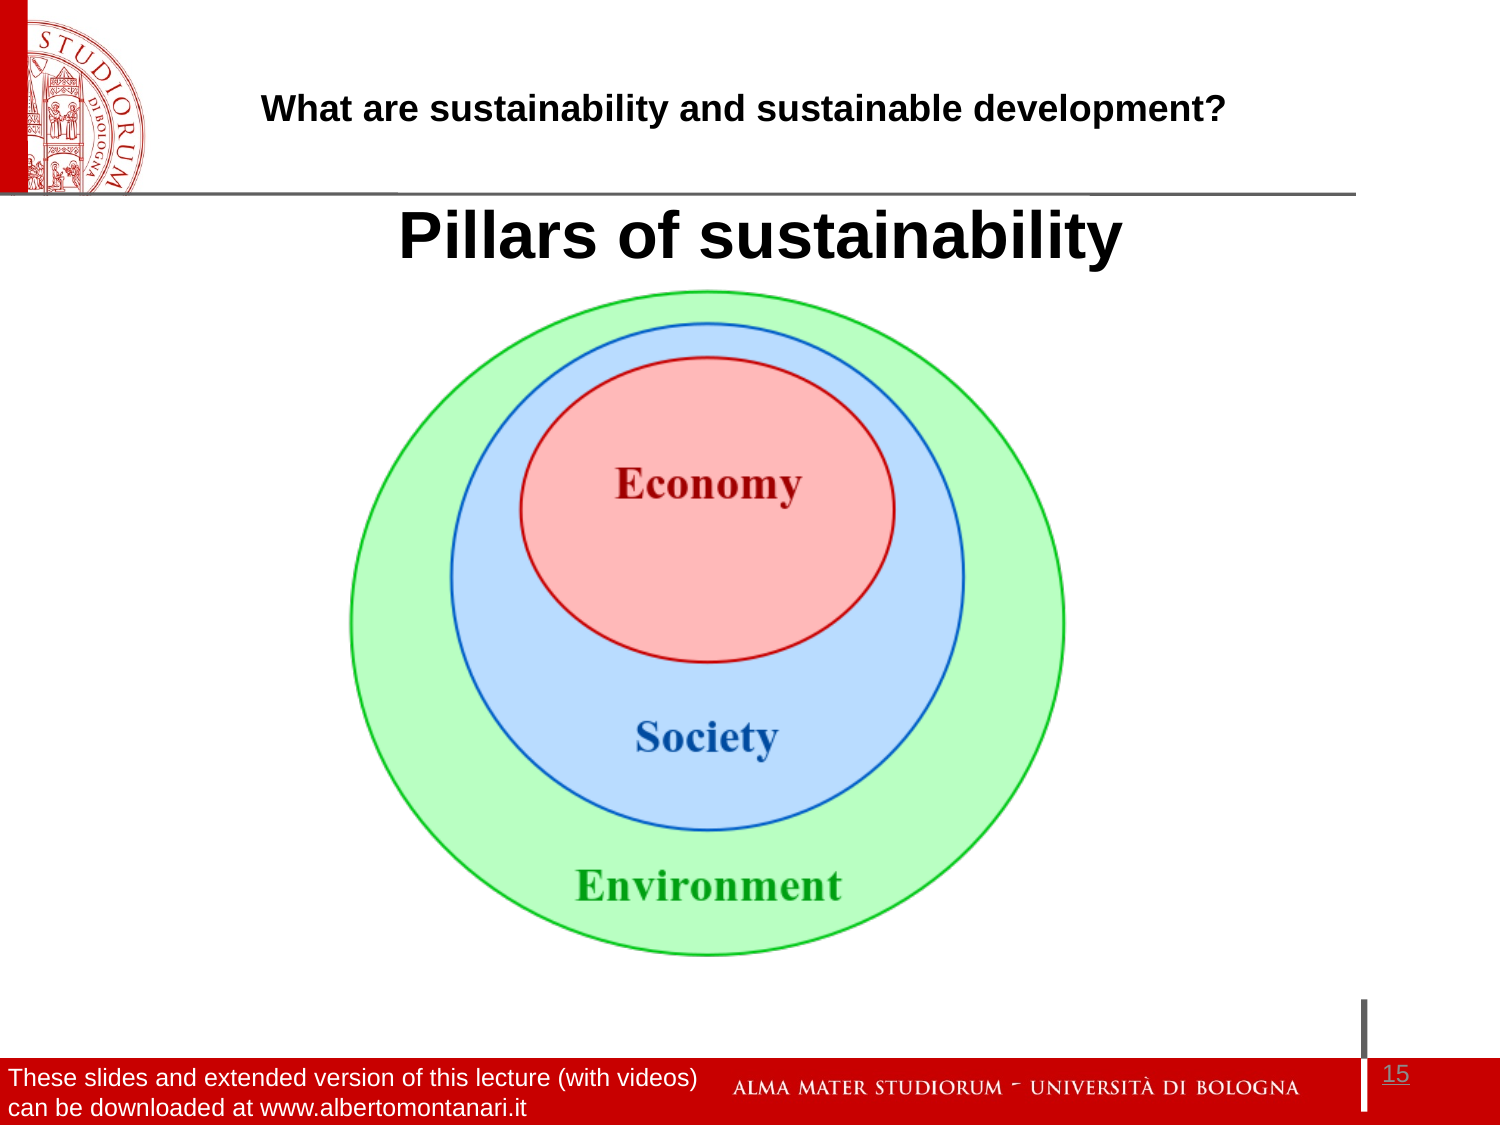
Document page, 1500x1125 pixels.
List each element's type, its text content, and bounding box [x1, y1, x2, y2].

picture [28, 16, 151, 192]
text_box Pillars of sustainability [194, 184, 1329, 280]
slide_number 15 [1074, 1042, 1425, 1103]
picture [0, 1058, 1500, 1125]
picture [249, 269, 1192, 977]
